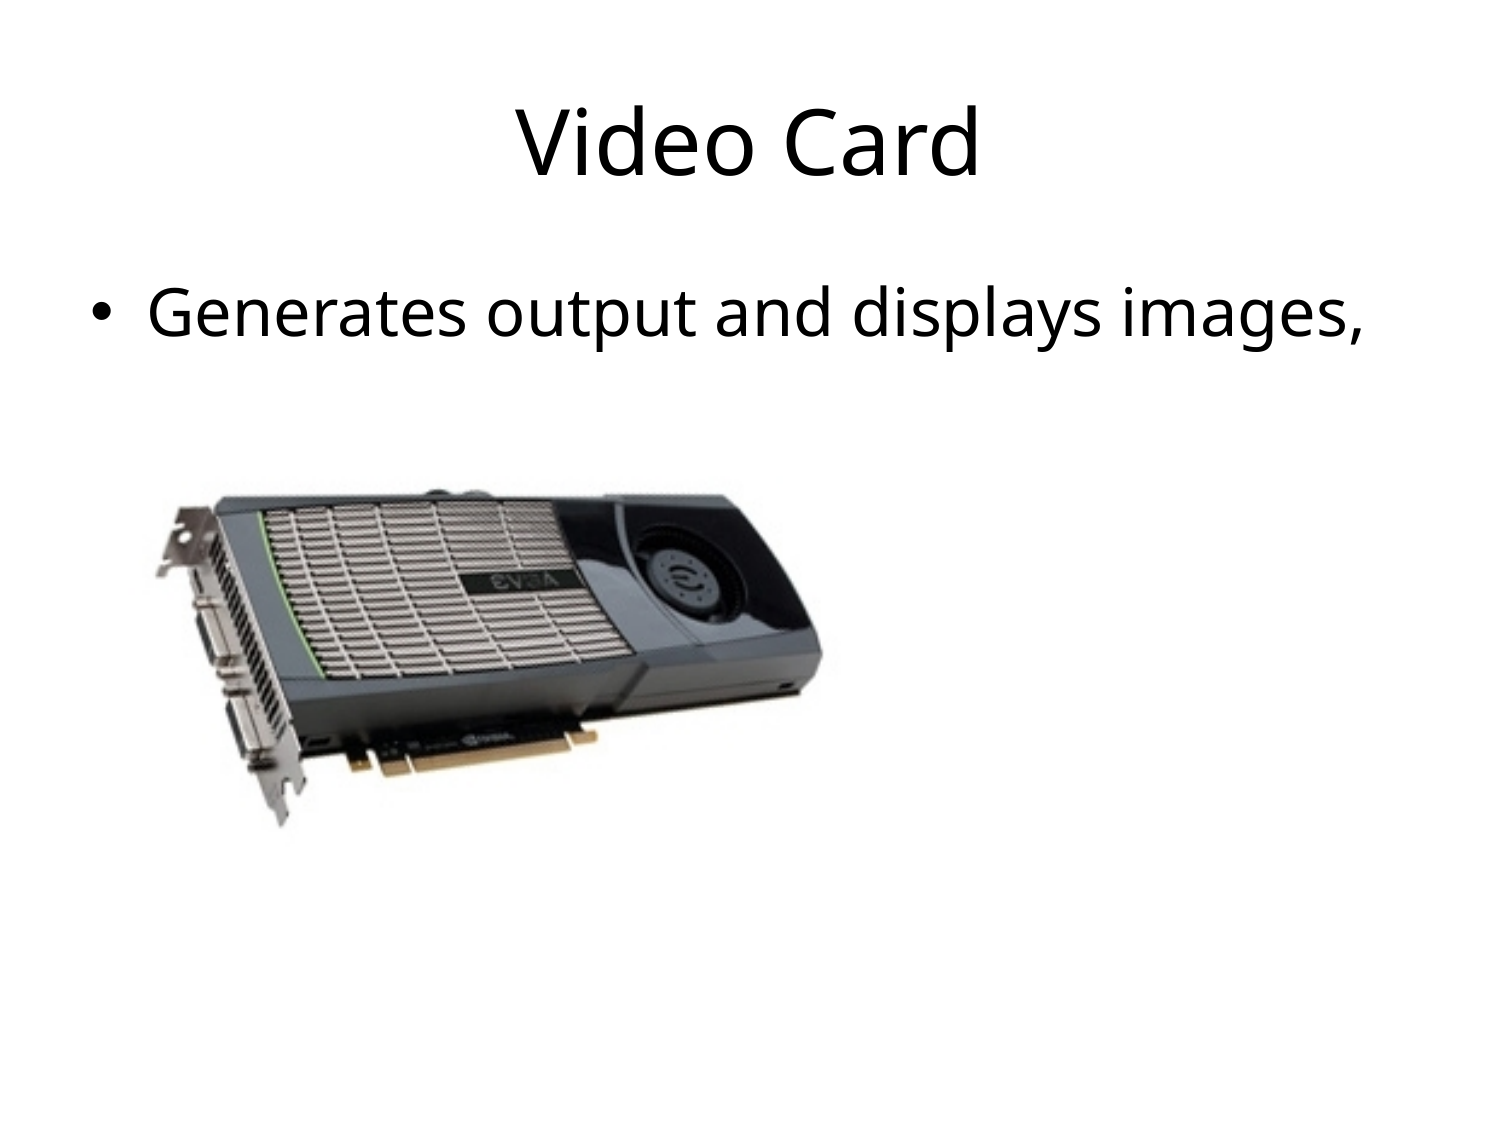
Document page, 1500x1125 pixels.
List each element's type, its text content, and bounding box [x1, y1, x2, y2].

list Generates output and displays images, 3d and 2d graphics [75, 262, 1425, 1005]
title Video Card [75, 45, 1425, 233]
picture [124, 362, 851, 1088]
